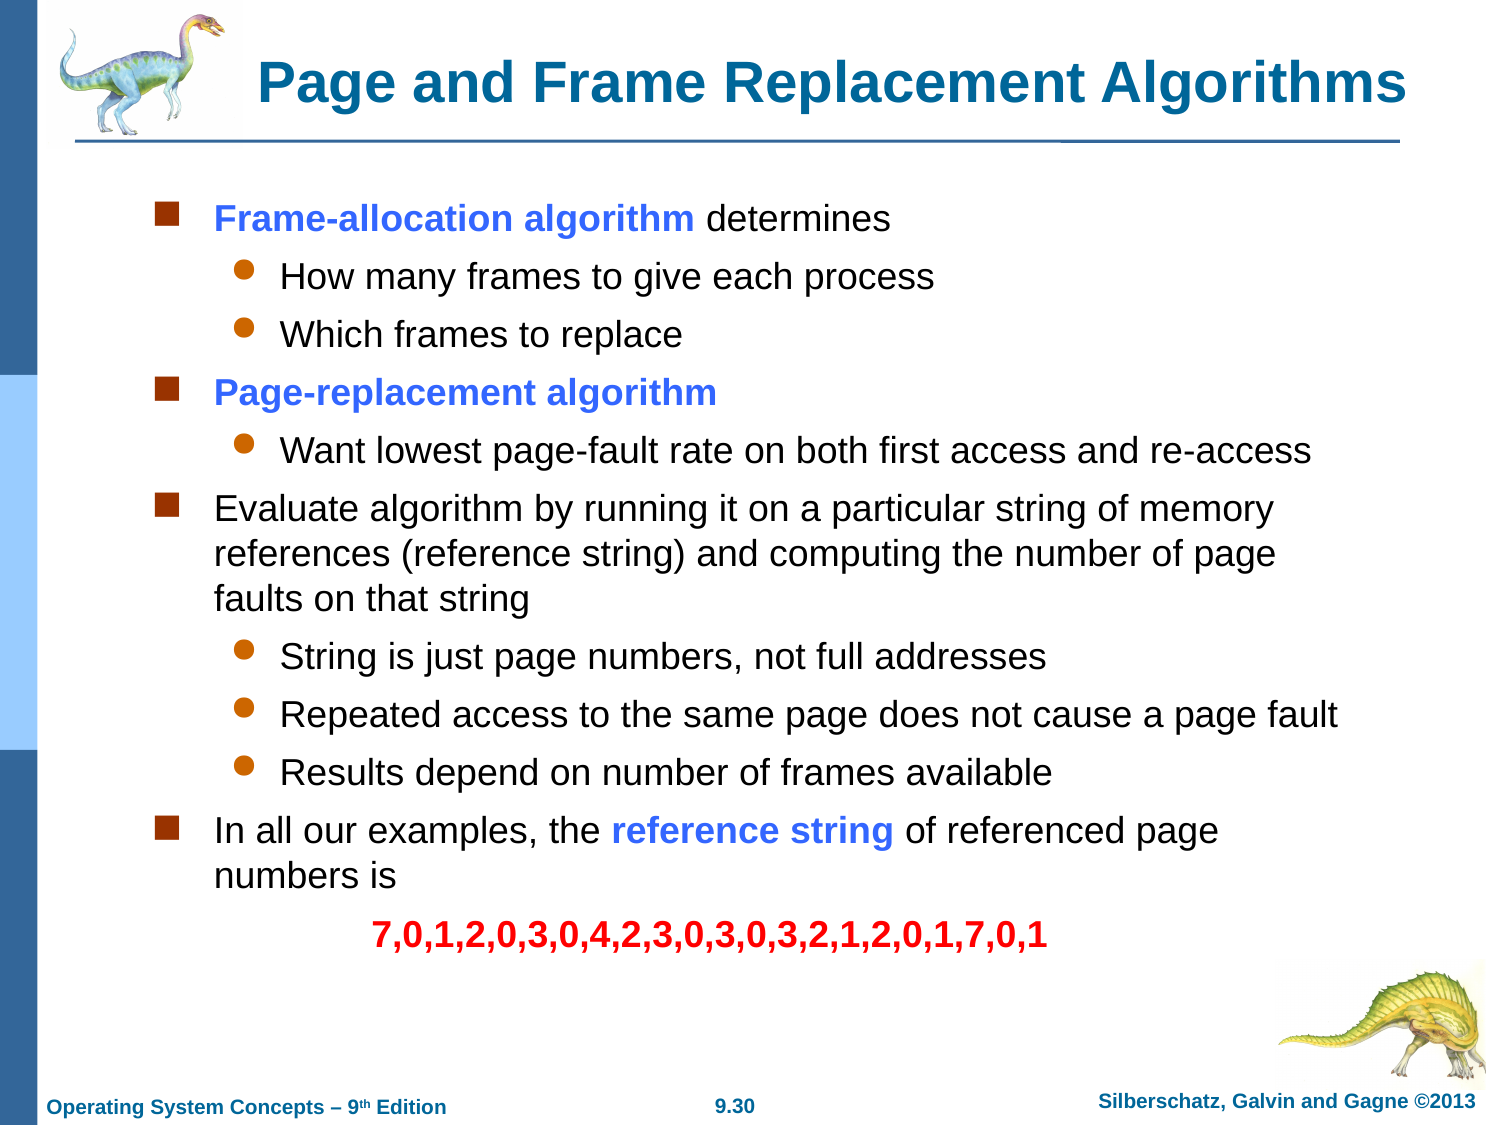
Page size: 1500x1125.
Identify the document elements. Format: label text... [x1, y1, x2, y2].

picture [46, 0, 243, 149]
title Page and Frame Replacement Algorithms [203, 26, 1463, 122]
list Frame-allocation algorithm determines How many frames to give each process Which frames to replace Page-replacement algorithm Want lowest page-fault rate on both first access and re-access Evaluate algorithm by running it on a particular string of memory references (reference string) and computing the number of page faults on that string String is just page numbers, not full addresses Repeated access to the same page does not cause a page fault Results depend on number of frames available In all our examples, the reference string of referenced page numbers is 7,0,1,2,0,3,0,4,2,3,0,3,0,3,2,1,2,0,1,7,0,1 [142, 185, 1372, 990]
picture [1275, 959, 1486, 1090]
